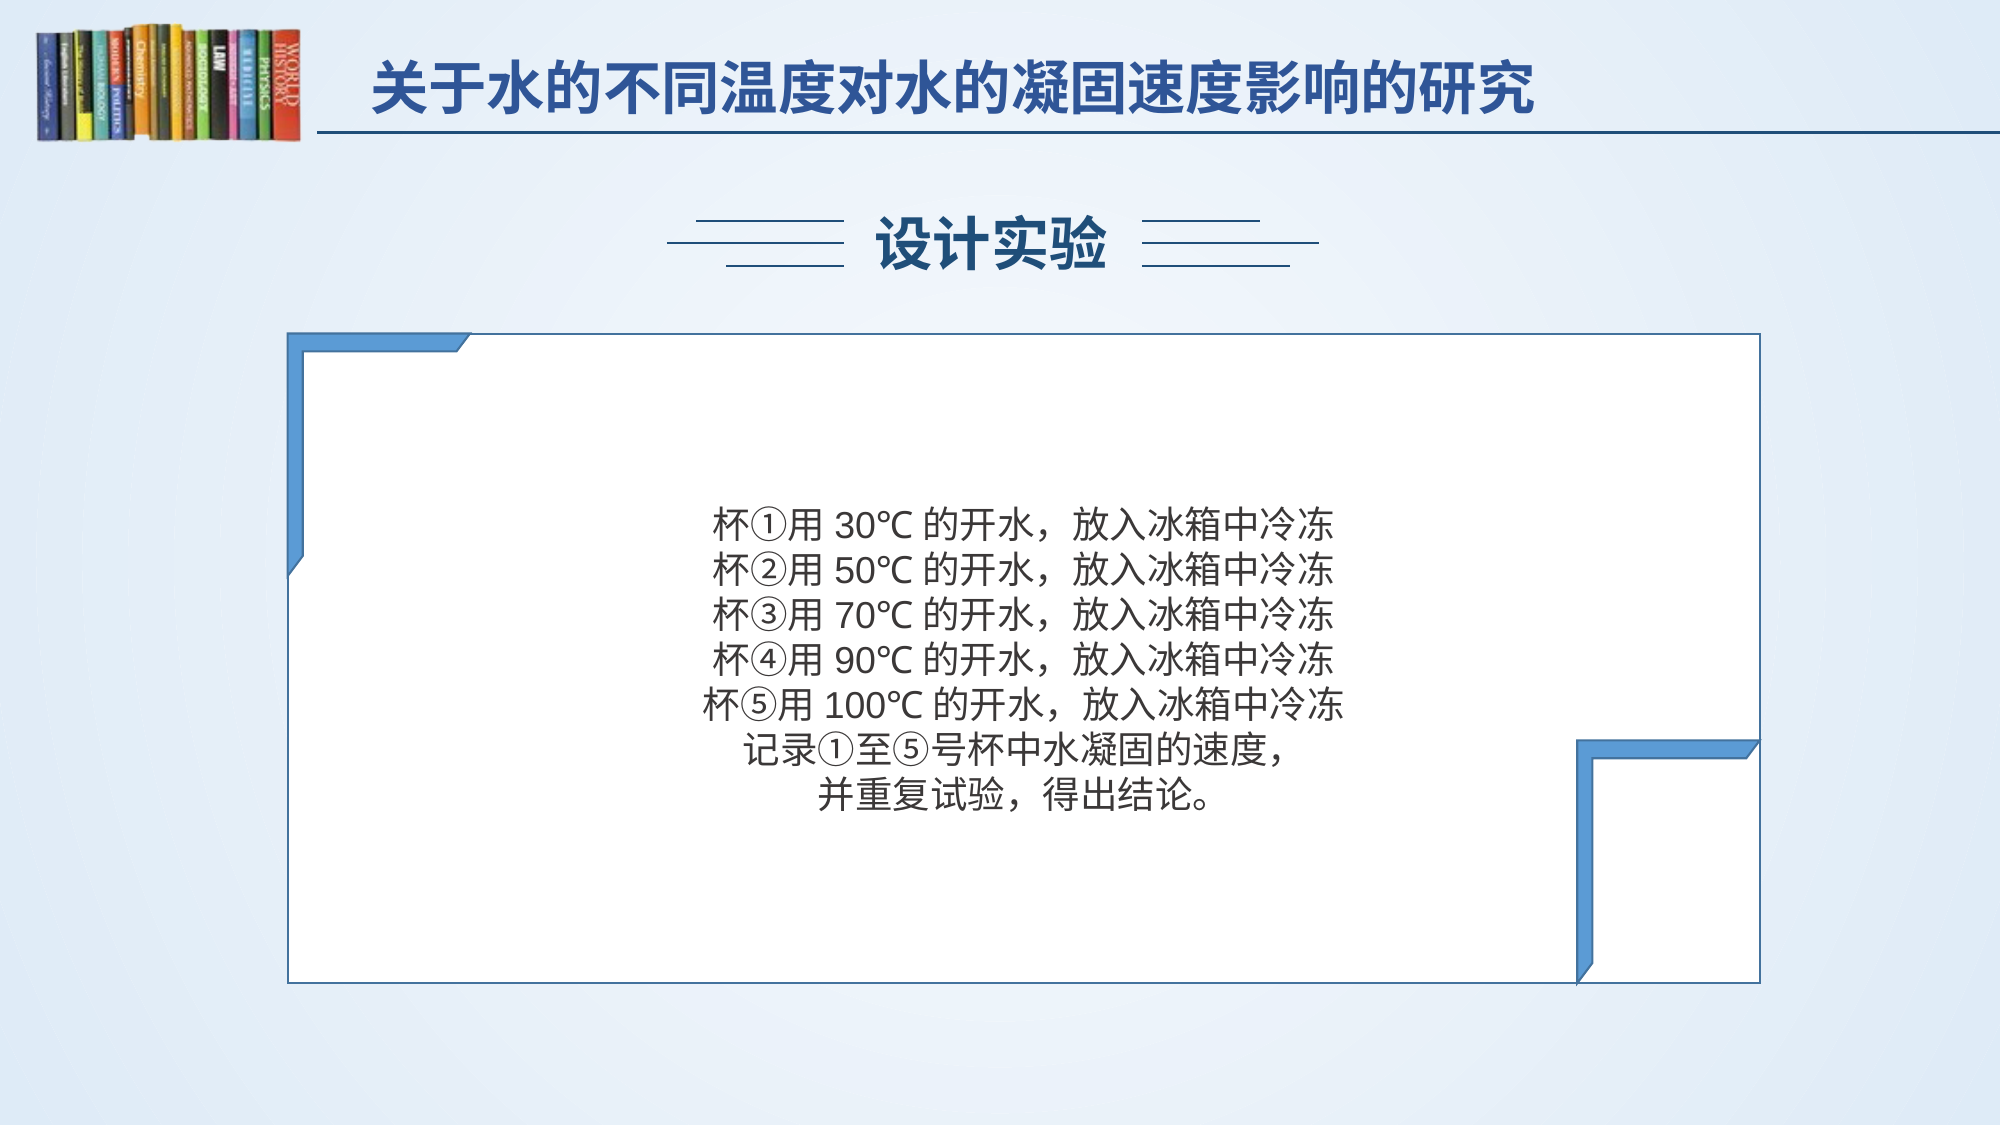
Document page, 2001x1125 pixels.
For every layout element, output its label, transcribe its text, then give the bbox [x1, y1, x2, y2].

text_box 关于水的不同温度对水的凝固速度影响的研究 [355, 43, 1760, 129]
text_box 设计实验 [859, 200, 1142, 285]
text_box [287, 333, 1760, 984]
picture [23, 0, 317, 173]
